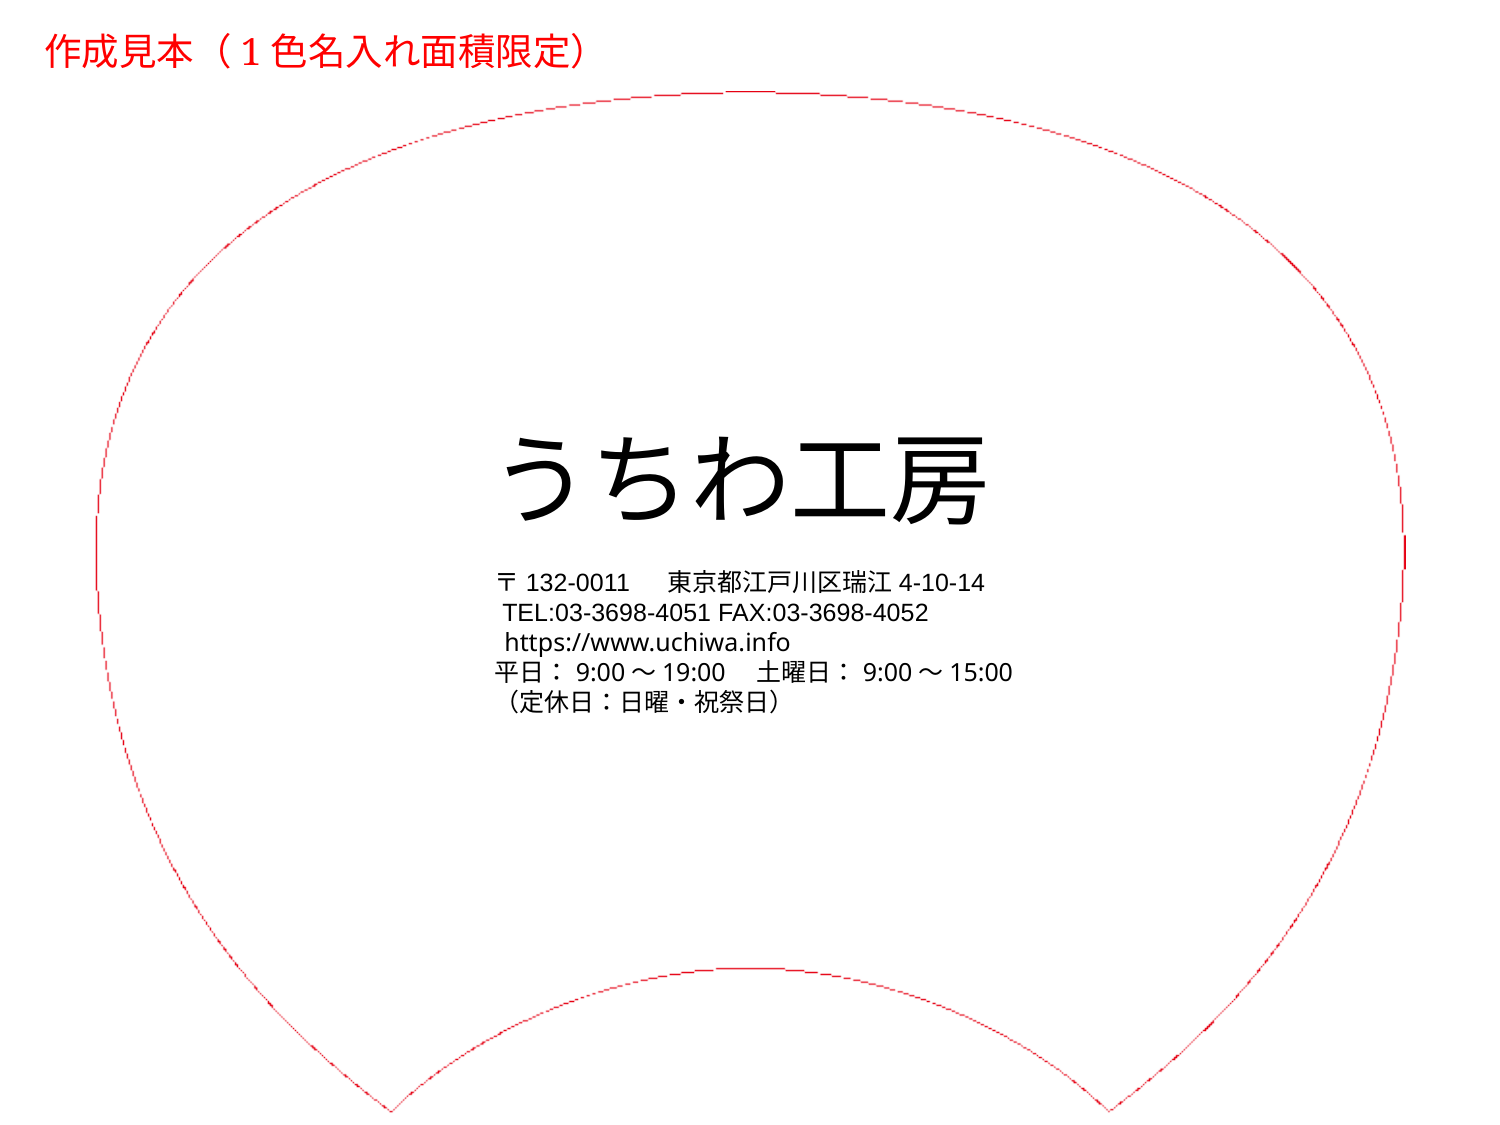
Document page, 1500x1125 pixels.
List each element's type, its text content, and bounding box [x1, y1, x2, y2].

text_box 作成見本（1色名入れ面積限定） [29, 20, 880, 81]
picture [94, 91, 1406, 1115]
